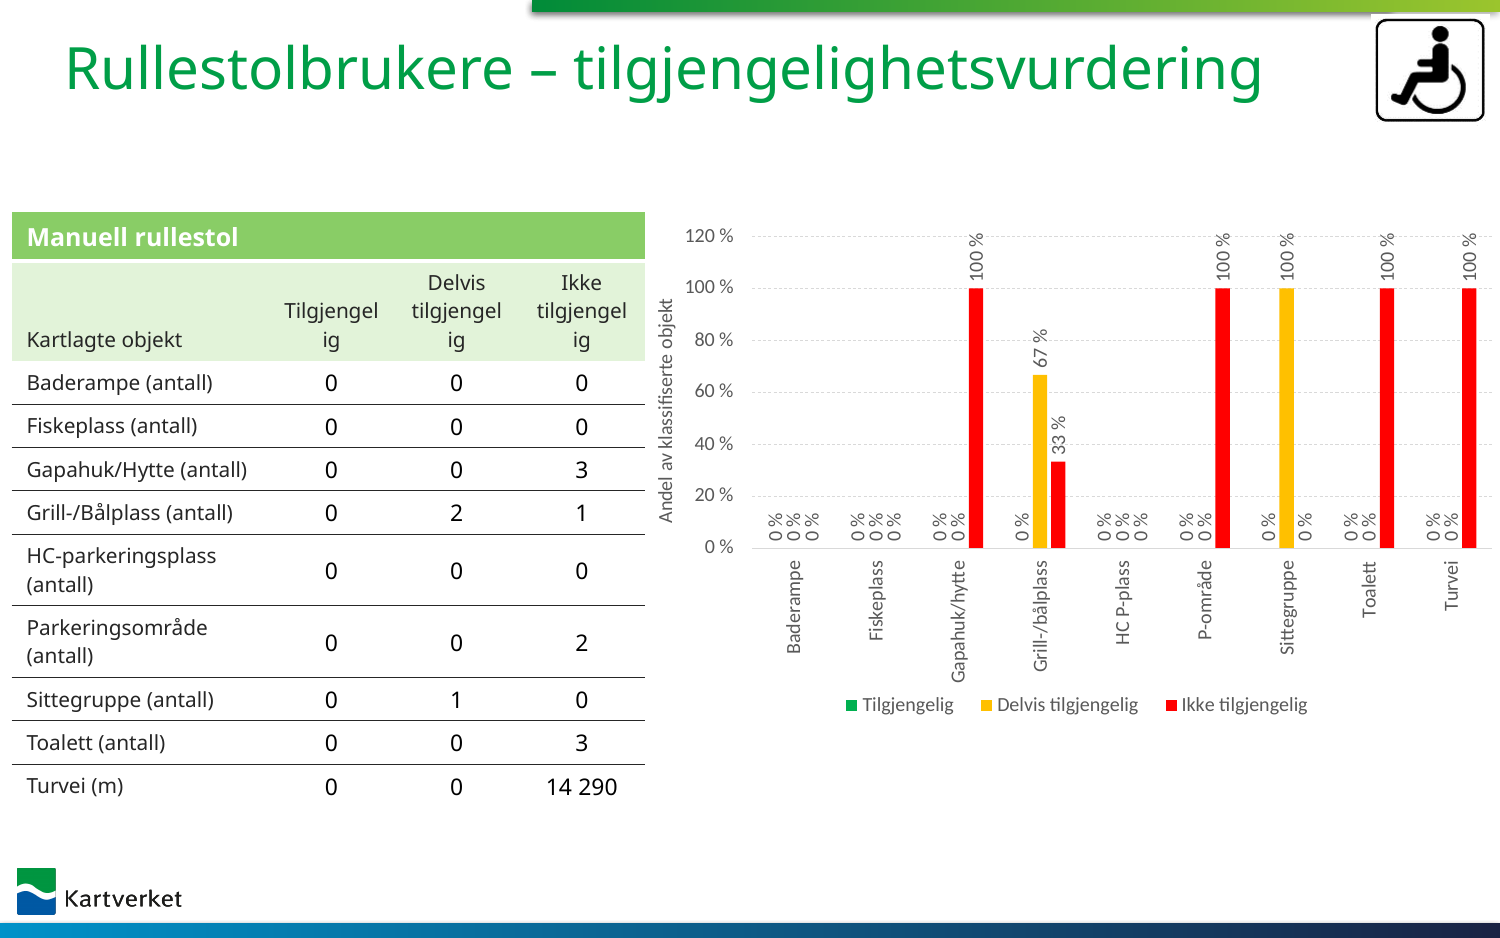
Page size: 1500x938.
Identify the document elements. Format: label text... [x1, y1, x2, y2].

table_cell 3 [519, 721, 645, 764]
table_cell Gapahuk/Hytte (antall) [12, 448, 269, 490]
table_cell 0 [269, 535, 394, 605]
table_cell 0 [519, 678, 638, 720]
table_cell Tilgjengelig [269, 263, 394, 361]
table_cell 0 [394, 448, 519, 490]
table_cell 14 290 [519, 765, 645, 807]
table_cell 0 [394, 721, 519, 764]
picture [643, 218, 1500, 728]
table_cell 2 [519, 606, 638, 677]
table_cell Grill-/Bålplass (antall) [12, 491, 269, 534]
table_cell Fiskeplass (antall) [12, 405, 269, 447]
table_cell 0 [394, 361, 519, 404]
table_cell 0 [269, 405, 394, 447]
table_cell Turvei (m) [12, 765, 269, 807]
table_cell 3 [519, 448, 638, 490]
table_cell 0 [519, 405, 638, 447]
table_cell 0 [269, 721, 394, 764]
table_cell 1 [394, 678, 519, 720]
table_cell 1 [519, 491, 638, 534]
table_cell 0 [394, 606, 519, 677]
table_cell 2 [394, 491, 519, 534]
table_cell 0 [394, 765, 519, 807]
table_cell 0 [269, 361, 394, 404]
table_cell 0 [519, 535, 638, 605]
table_cell Delvis tilgjengelig [394, 263, 519, 361]
table_cell Sittegruppe (antall) [12, 678, 269, 720]
table_cell 0 [519, 361, 638, 404]
table_cell 0 [394, 405, 519, 447]
table_header Manuell rullestol [12, 212, 645, 259]
table_cell Toalett (antall) [12, 721, 269, 764]
table_cell 0 [269, 448, 394, 490]
table_cell Baderampe (antall) [12, 361, 269, 404]
table_cell 0 [269, 678, 394, 720]
table_cell 0 [269, 606, 394, 677]
table_cell 0 [394, 535, 519, 605]
text_box Rullestolbrukere – tilgjengelighetsvurdering [49, 12, 1372, 109]
table_cell Kartlagte objekt [12, 263, 269, 361]
table_cell Parkeringsområde (antall) [12, 606, 269, 677]
table_cell HC-parkeringsplass (antall) [12, 535, 269, 605]
table_cell 0 [269, 491, 394, 534]
table_cell Ikke tilgjengelig [519, 263, 638, 361]
picture [1371, 13, 1491, 127]
table_cell 0 [269, 765, 394, 807]
